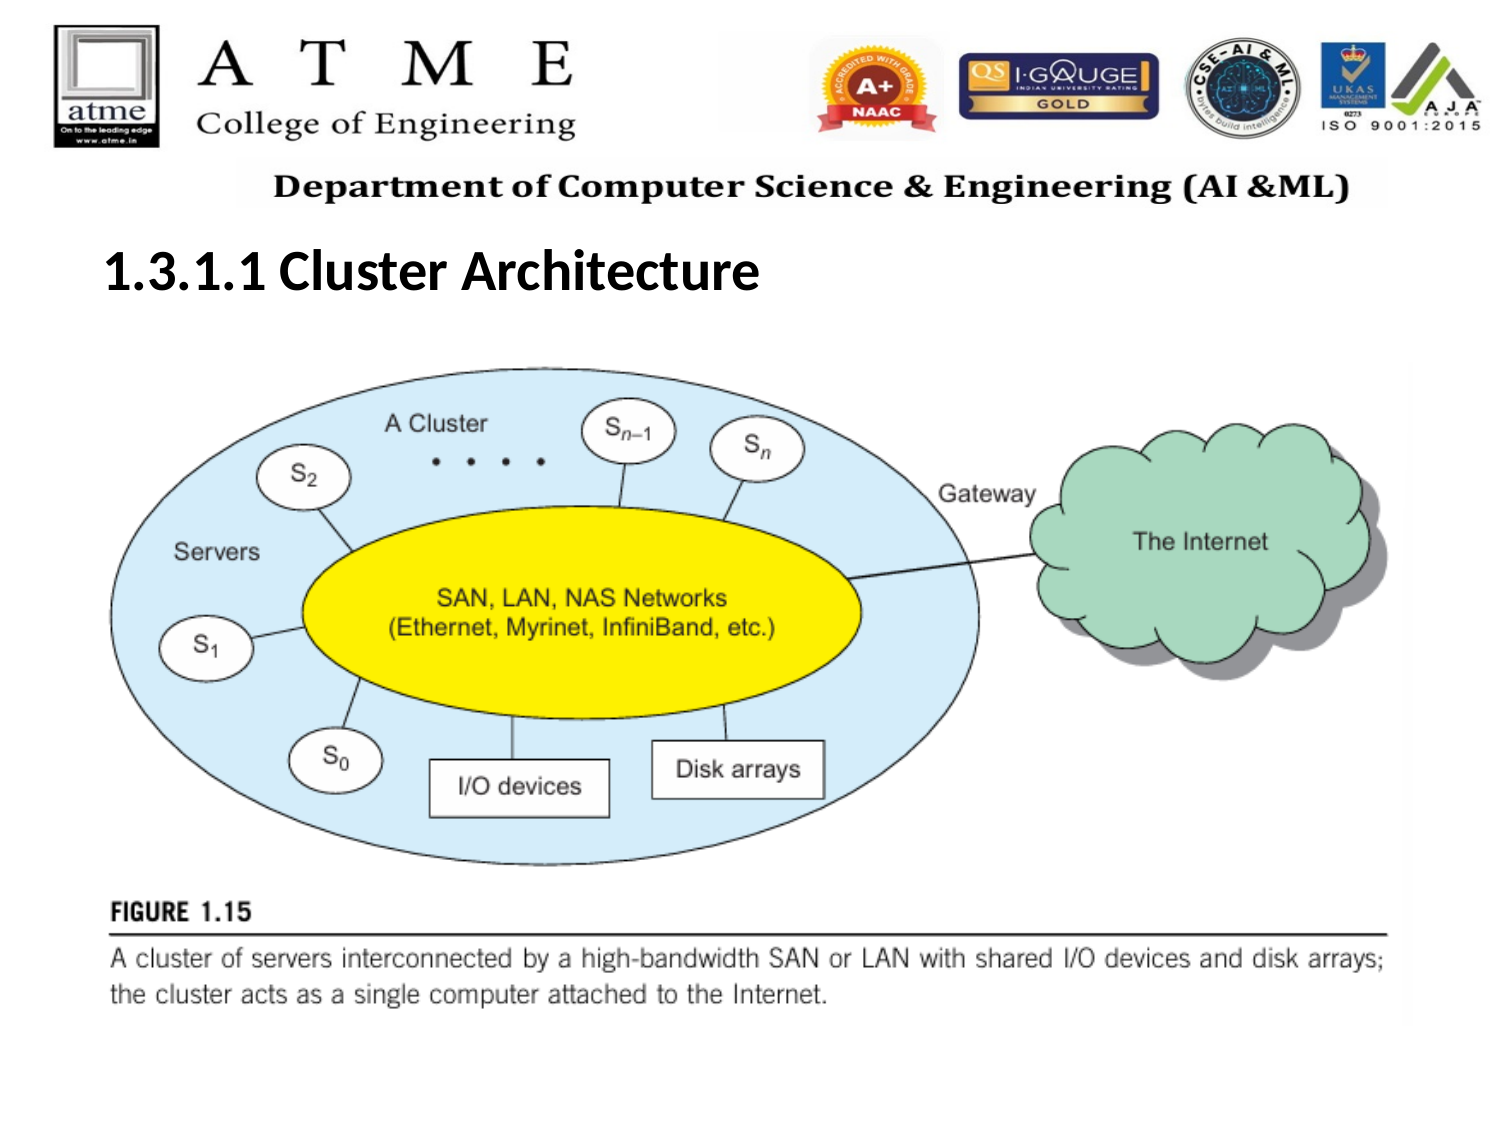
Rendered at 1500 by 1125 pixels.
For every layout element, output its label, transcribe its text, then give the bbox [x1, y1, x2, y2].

picture [24, 0, 1500, 226]
picture [87, 362, 1413, 1026]
text_box 1.3.1.1 Cluster Architecture [87, 234, 976, 310]
